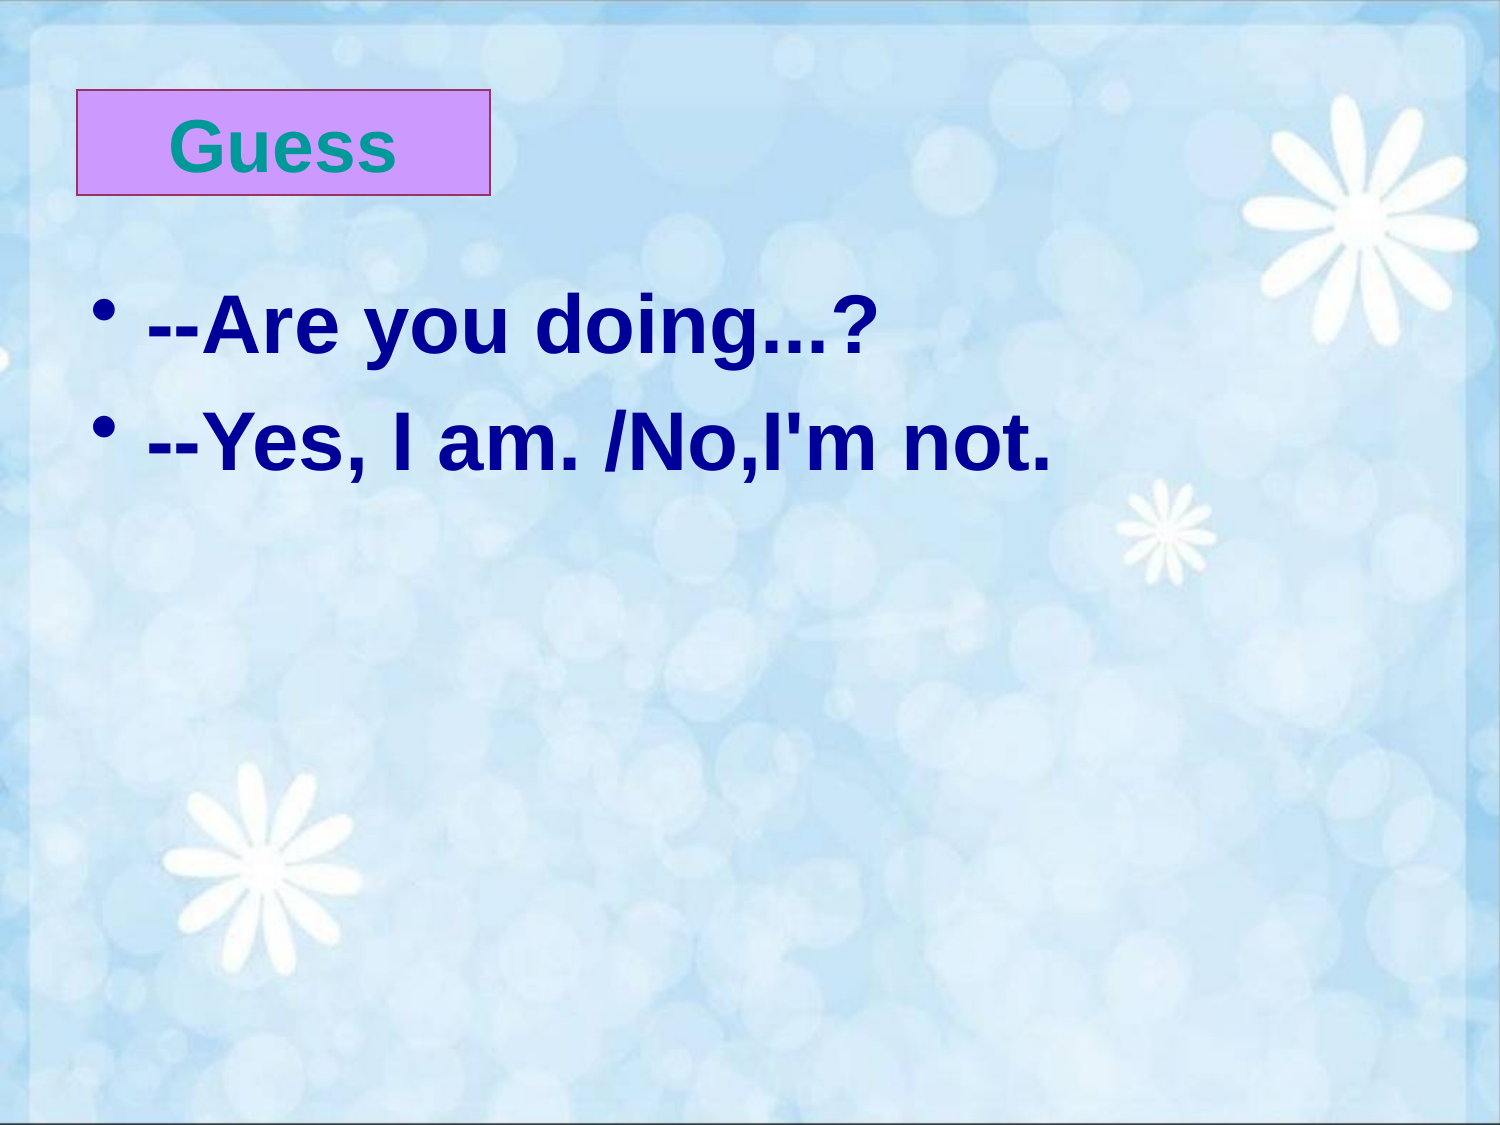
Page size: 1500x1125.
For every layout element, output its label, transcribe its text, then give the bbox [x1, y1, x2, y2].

list --Are you doing...? --Yes, I am. /No,I'm not. [75, 262, 1425, 1005]
picture [0, 0, 1500, 1125]
text_box Guess [76, 90, 490, 195]
